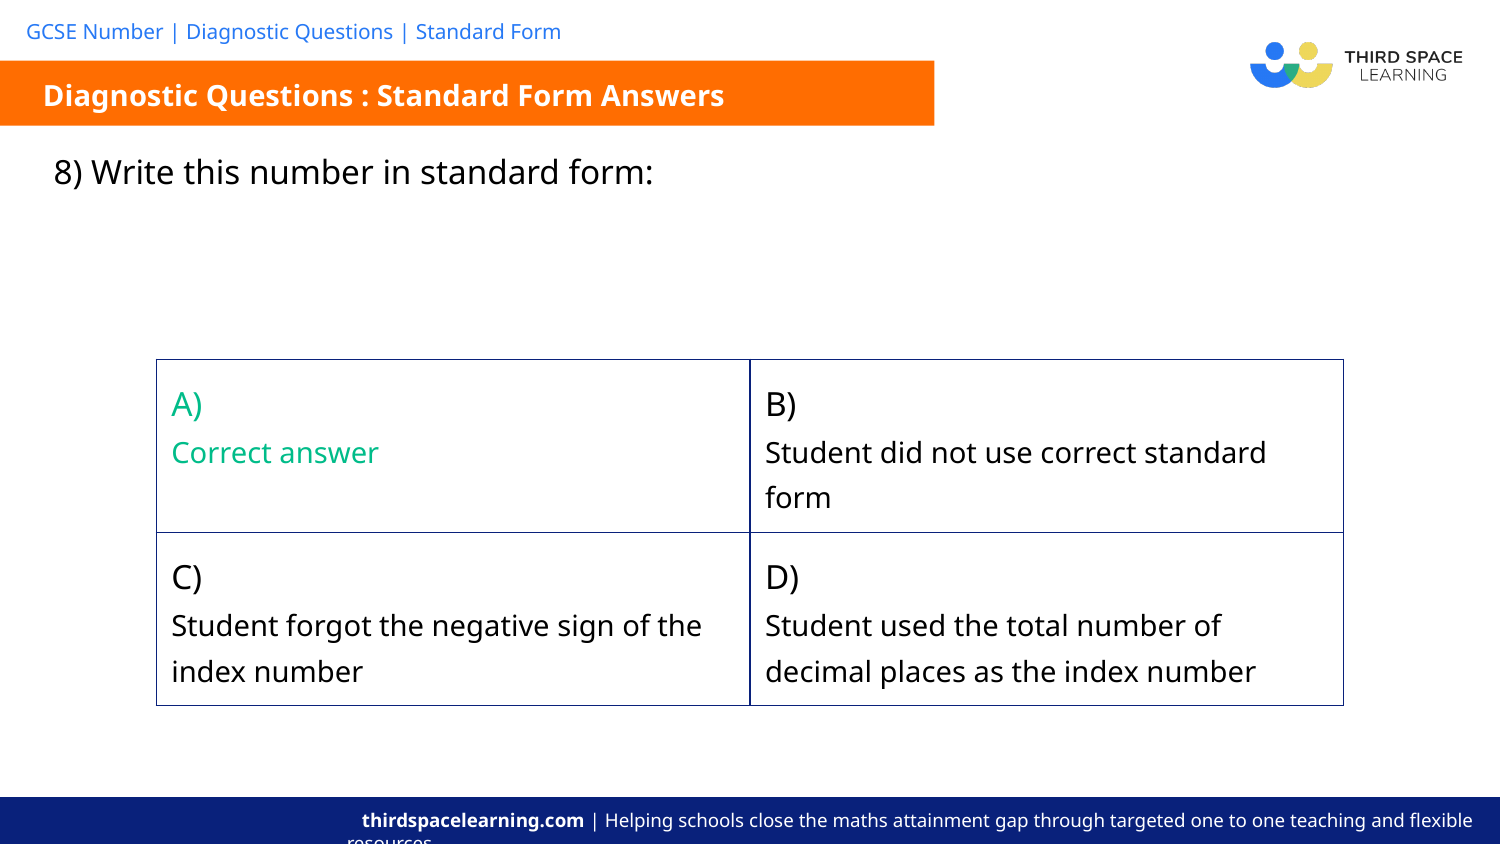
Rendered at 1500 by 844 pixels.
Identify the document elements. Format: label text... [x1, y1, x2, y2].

picture [1250, 33, 1465, 99]
text_box Diagnostic Questions : Standard Form Answers [27, 61, 778, 127]
